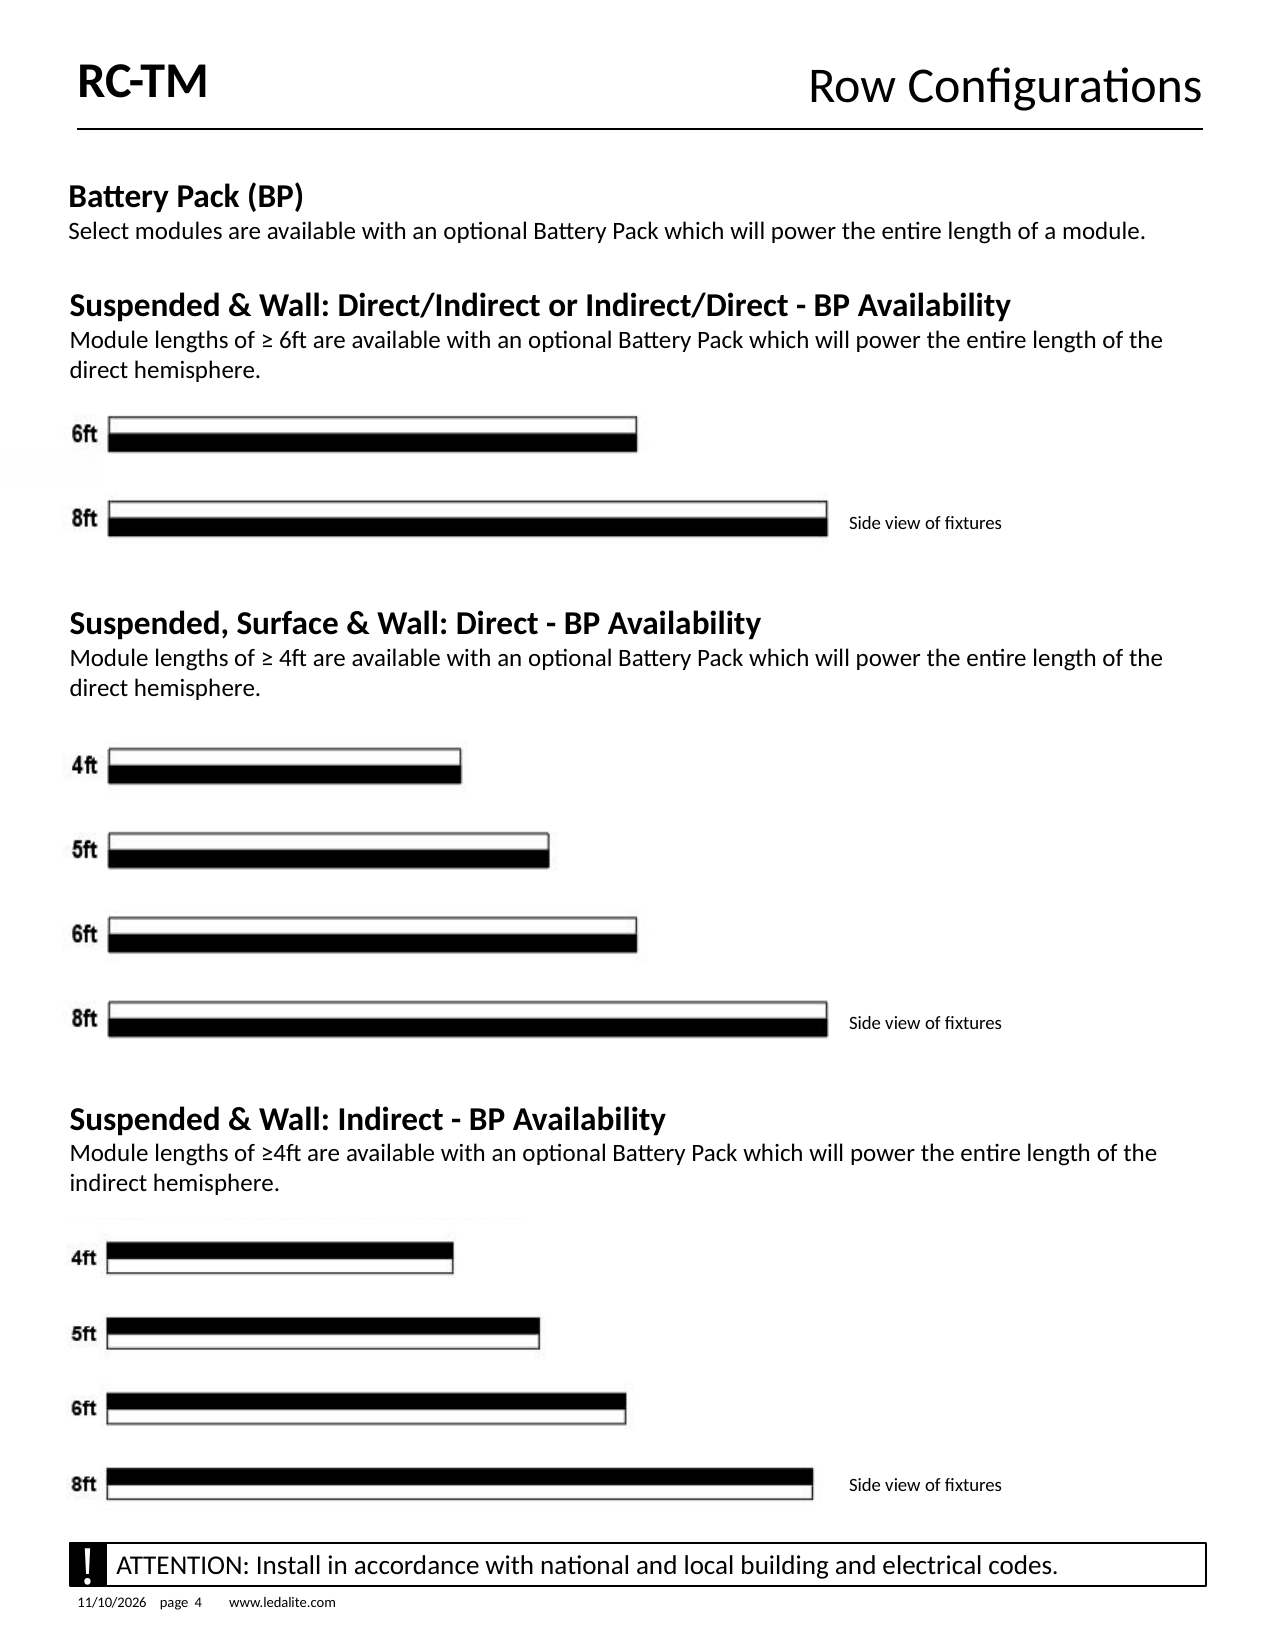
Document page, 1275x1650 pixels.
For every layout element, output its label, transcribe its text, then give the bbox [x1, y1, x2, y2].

text_box Side view of fixtures [906, 1010, 1042, 1032]
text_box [2, 403, 902, 552]
text_box www.ledalite.com [229, 1599, 455, 1628]
picture [40, 738, 902, 1055]
text_box RC-TM [77, 47, 381, 105]
text_box Side view of fixtures [907, 510, 1042, 532]
picture [43, 1218, 937, 1541]
text_box Battery Pack (BP) Select modules are available with an optional Battery Pack which will power the entire length of a module. [53, 166, 1190, 252]
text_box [70, 1534, 1207, 1590]
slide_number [77, 1599, 156, 1628]
text_box Suspended & Wall: Indirect - BP Availability Module lengths of ≥4ft are available with an optional Battery Pack which will power the entire length of the indirect hemisphere. [54, 1089, 1191, 1205]
title Row Configurations [381, 47, 1203, 105]
text_box Suspended, Surface & Wall: Direct - BP Availability Module lengths of ≥ 4ft are available with an optional Battery Pack which will power the entire length of the direct hemisphere. [54, 594, 1191, 709]
slide_number 4 [194, 1599, 229, 1628]
text_box Suspended & Wall: Direct/Indirect or Indirect/Direct - BP Availability Module lengths of ≥ 6ft are available with an optional Battery Pack which will power the entire length of the direct hemisphere. [54, 275, 1191, 391]
text_box Side view of fixtures [941, 1472, 1042, 1494]
